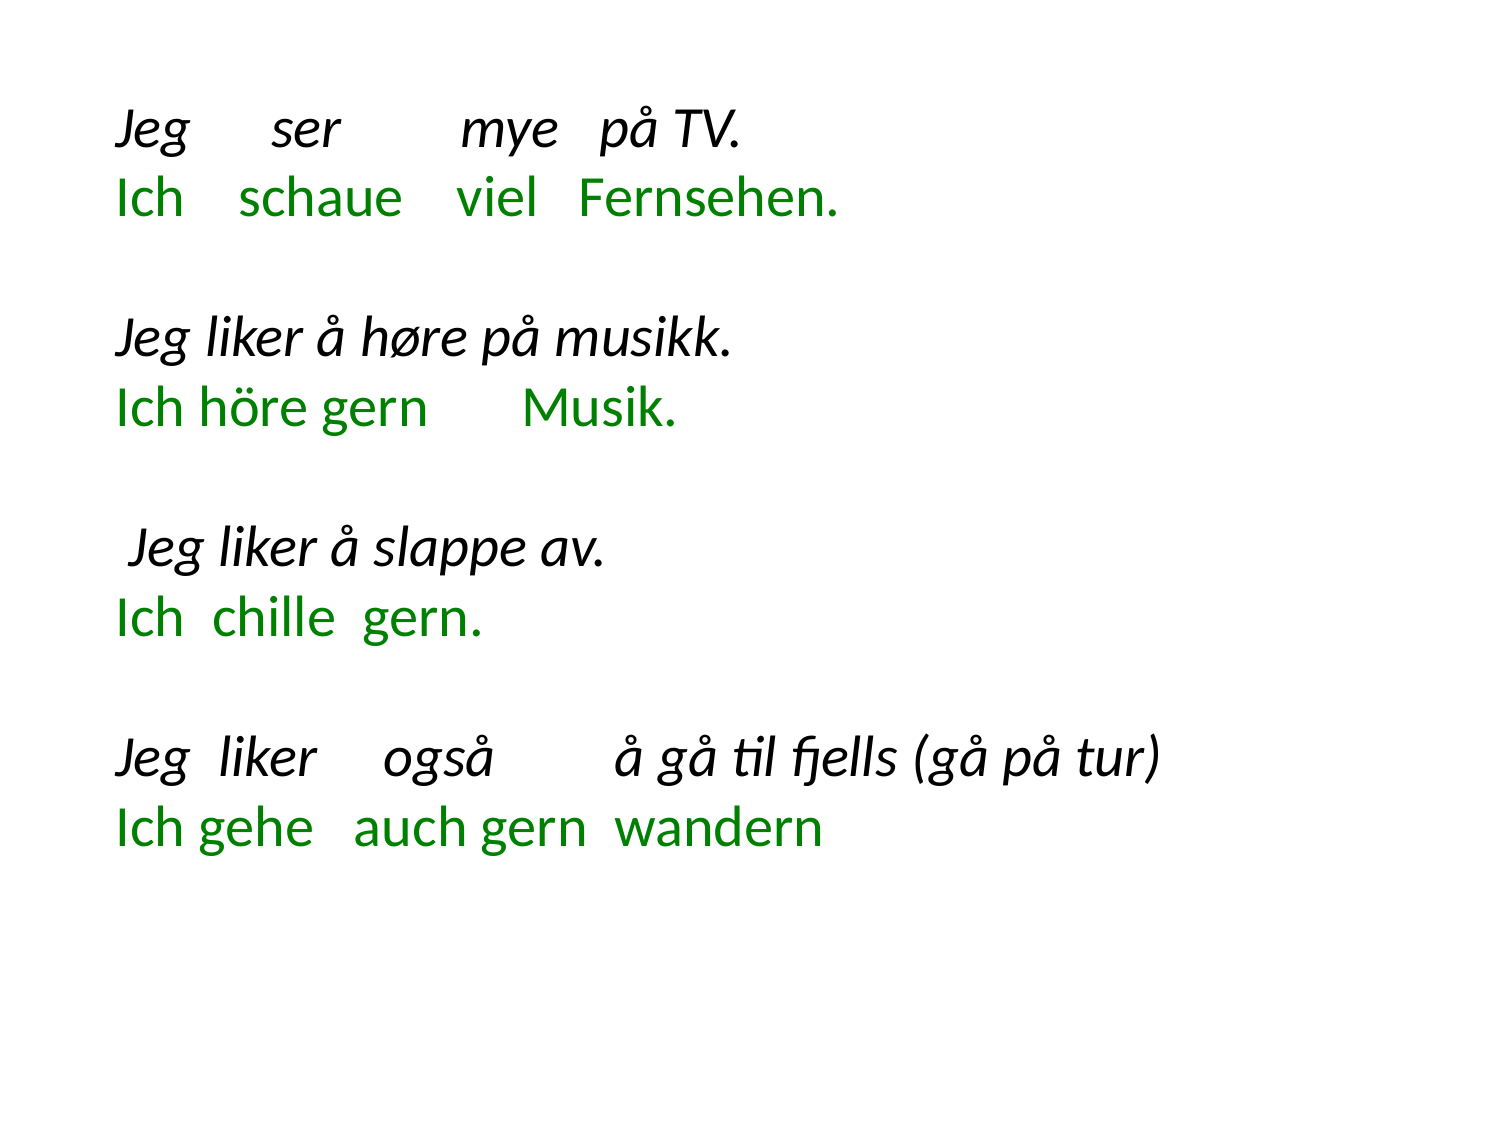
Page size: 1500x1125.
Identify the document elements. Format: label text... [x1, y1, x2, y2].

text_box Jeg ser mye på TV. Ich schaue viel Fernsehen. Jeg liker å høre på musikk. Ich höre gern Musik. Jeg liker å slappe av. Ich chille gern. Jeg liker også å gå til fjells (gå på tur) Ich gehe auch gern wandern [100, 81, 1366, 936]
